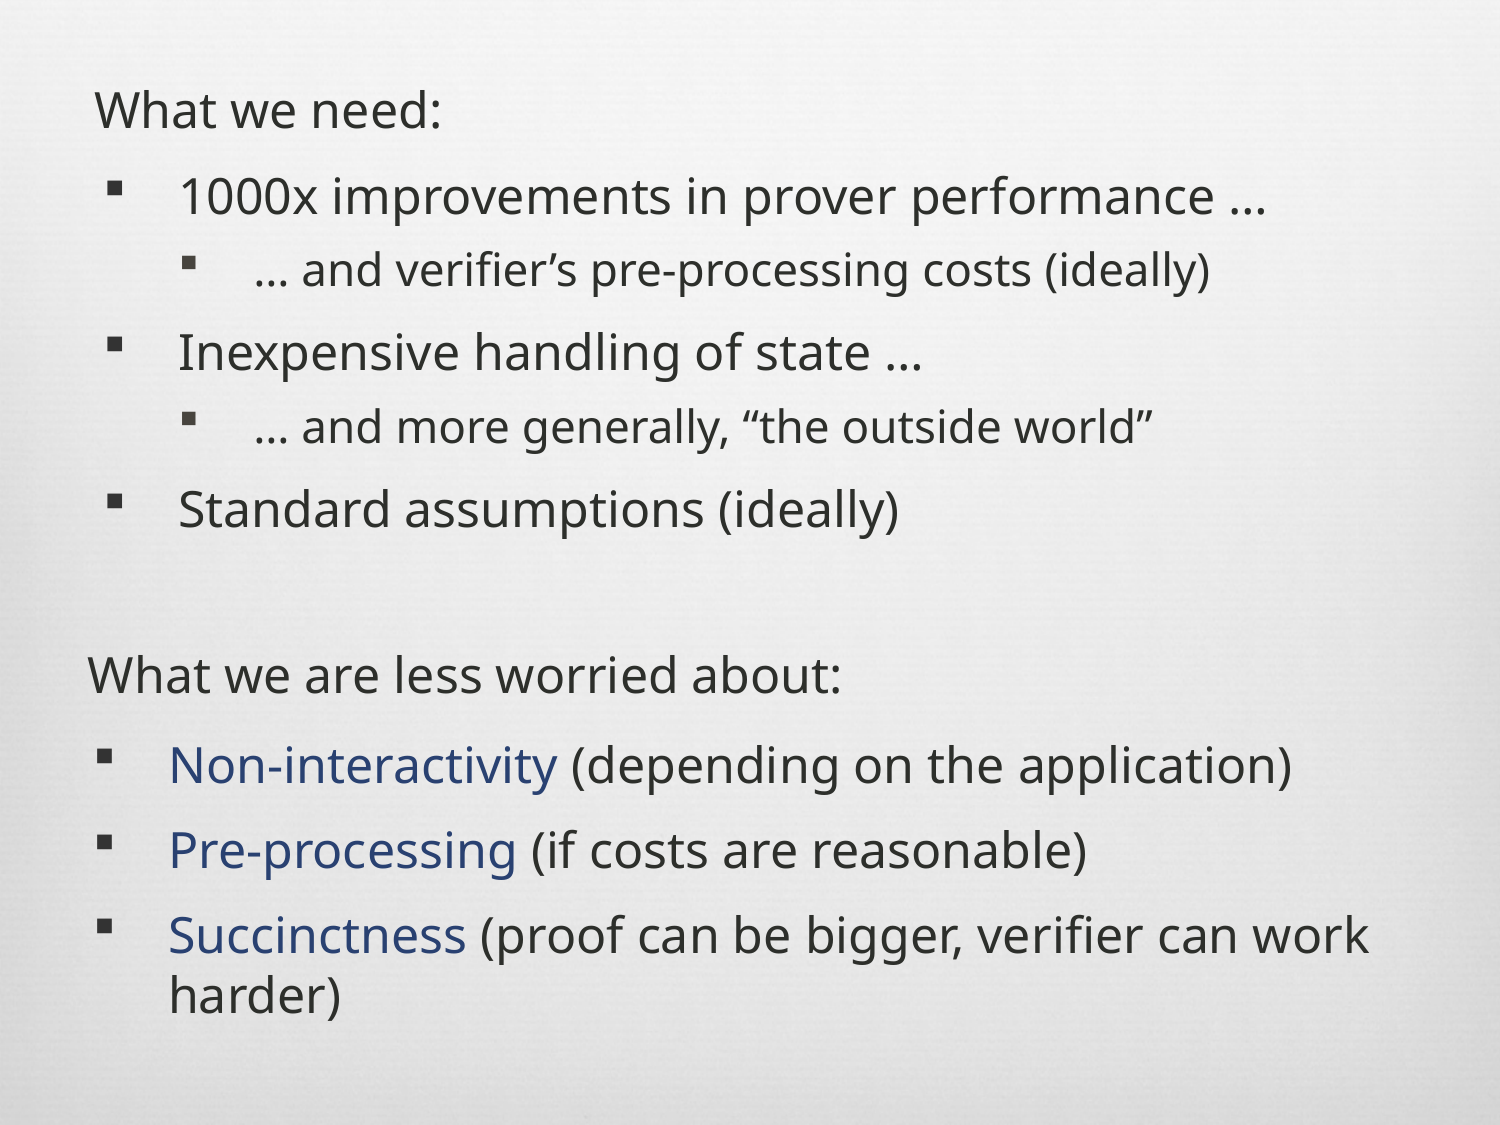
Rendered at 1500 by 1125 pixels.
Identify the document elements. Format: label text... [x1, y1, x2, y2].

text_box Non-interactivity (depending on the application) Pre-processing (if costs are reasonable) Succinctness (proof can be bigger, verifier can work harder) [78, 725, 1475, 1088]
text_box 1000x improvements in prover performance … … and verifier’s pre-processing costs (ideally) Inexpensive handling of state … … and more generally, “the outside world” Standard assumptions (ideally) [88, 156, 1485, 575]
text_box What we are less worried about: [72, 635, 1470, 735]
text_box What we need: [79, 71, 1476, 239]
